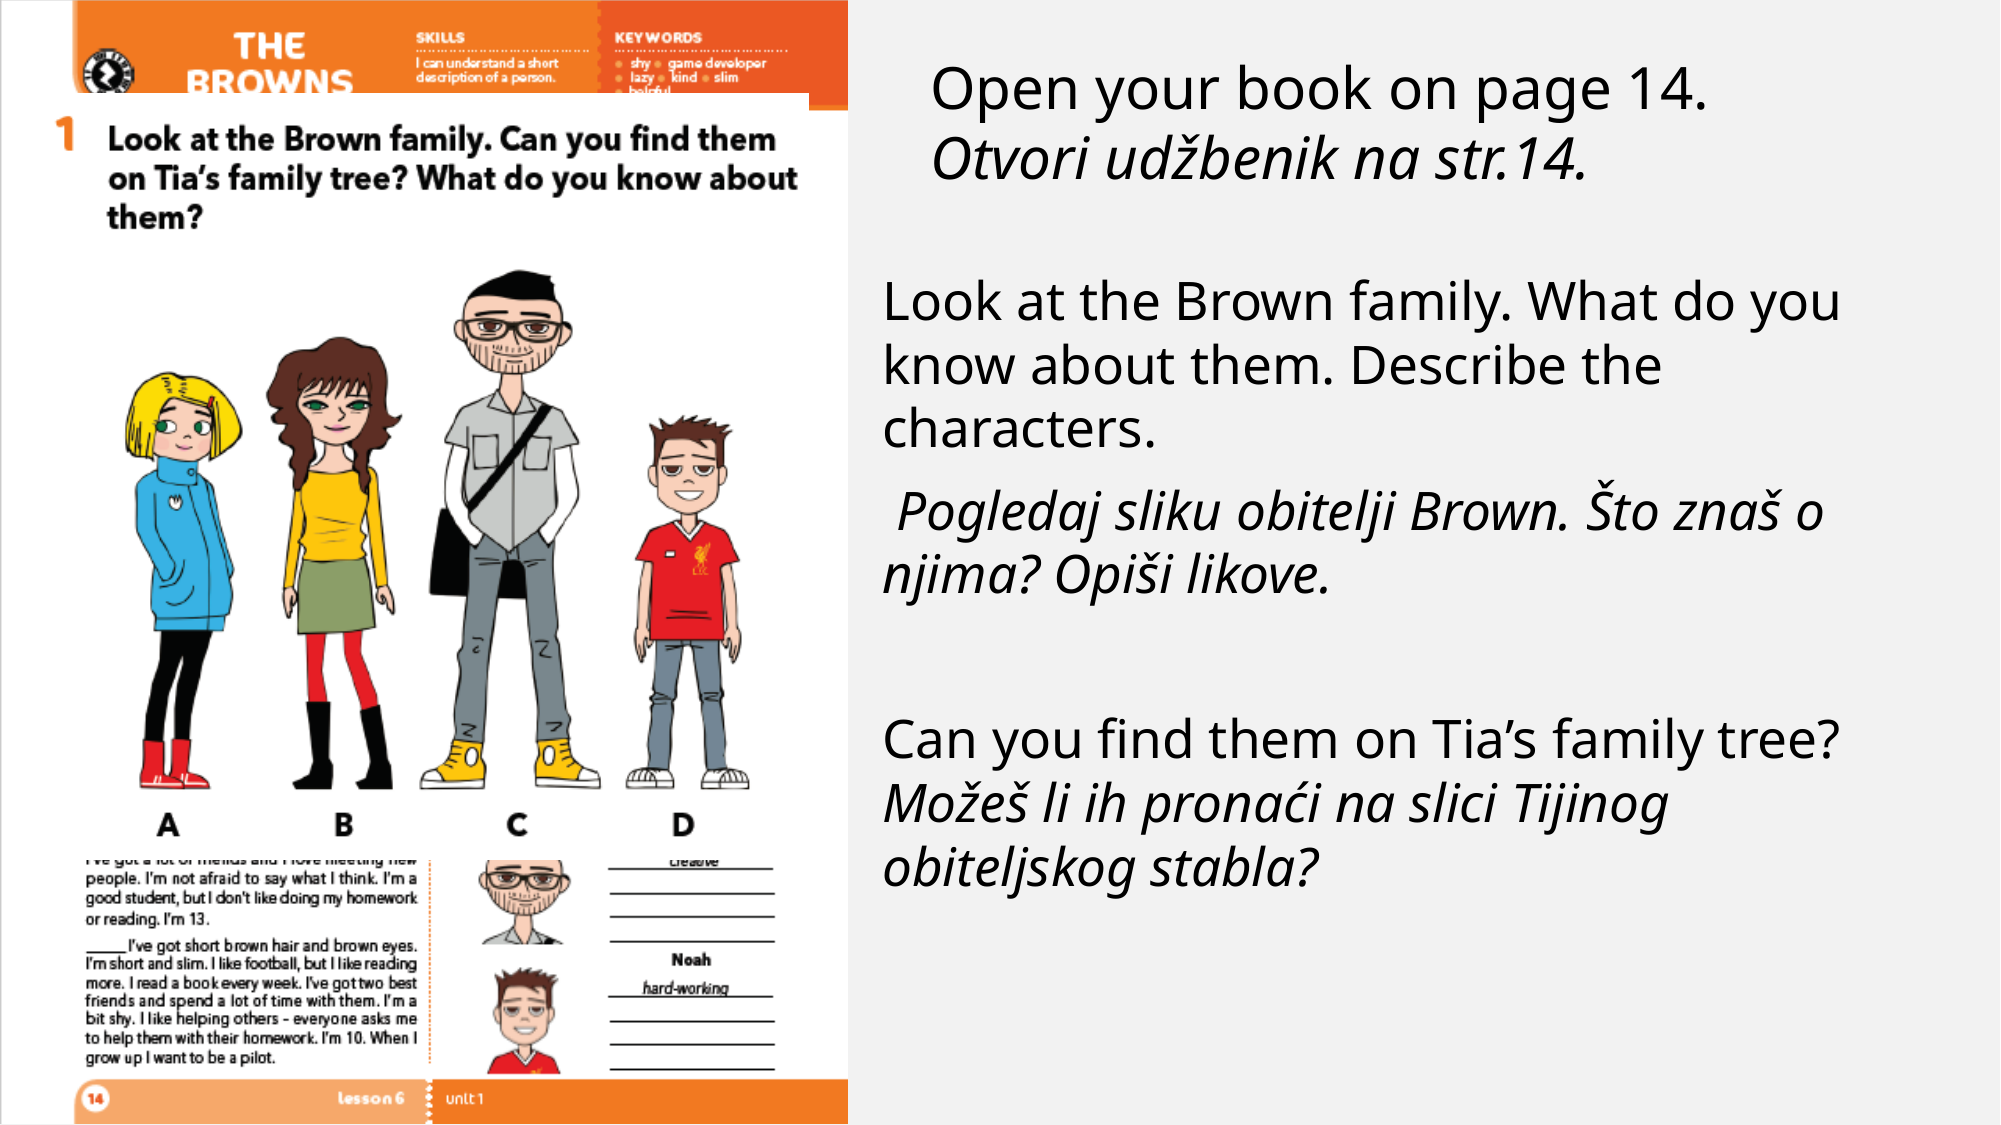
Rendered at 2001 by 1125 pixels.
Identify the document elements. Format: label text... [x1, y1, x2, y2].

picture [0, 0, 848, 1124]
text_box Open your book on page 14. Otvori udžbenik na str.14. [915, 44, 1769, 244]
text_box Look at the Brown family. What do you know about them. Describe the characters. Pogledaj sliku obitelji Brown. Što znaš o njima? Opiši likove. Can you find them on Tia’s family tree? Možeš li ih pronaći na slici Tijinog obiteljskog stabla? [867, 260, 1948, 918]
